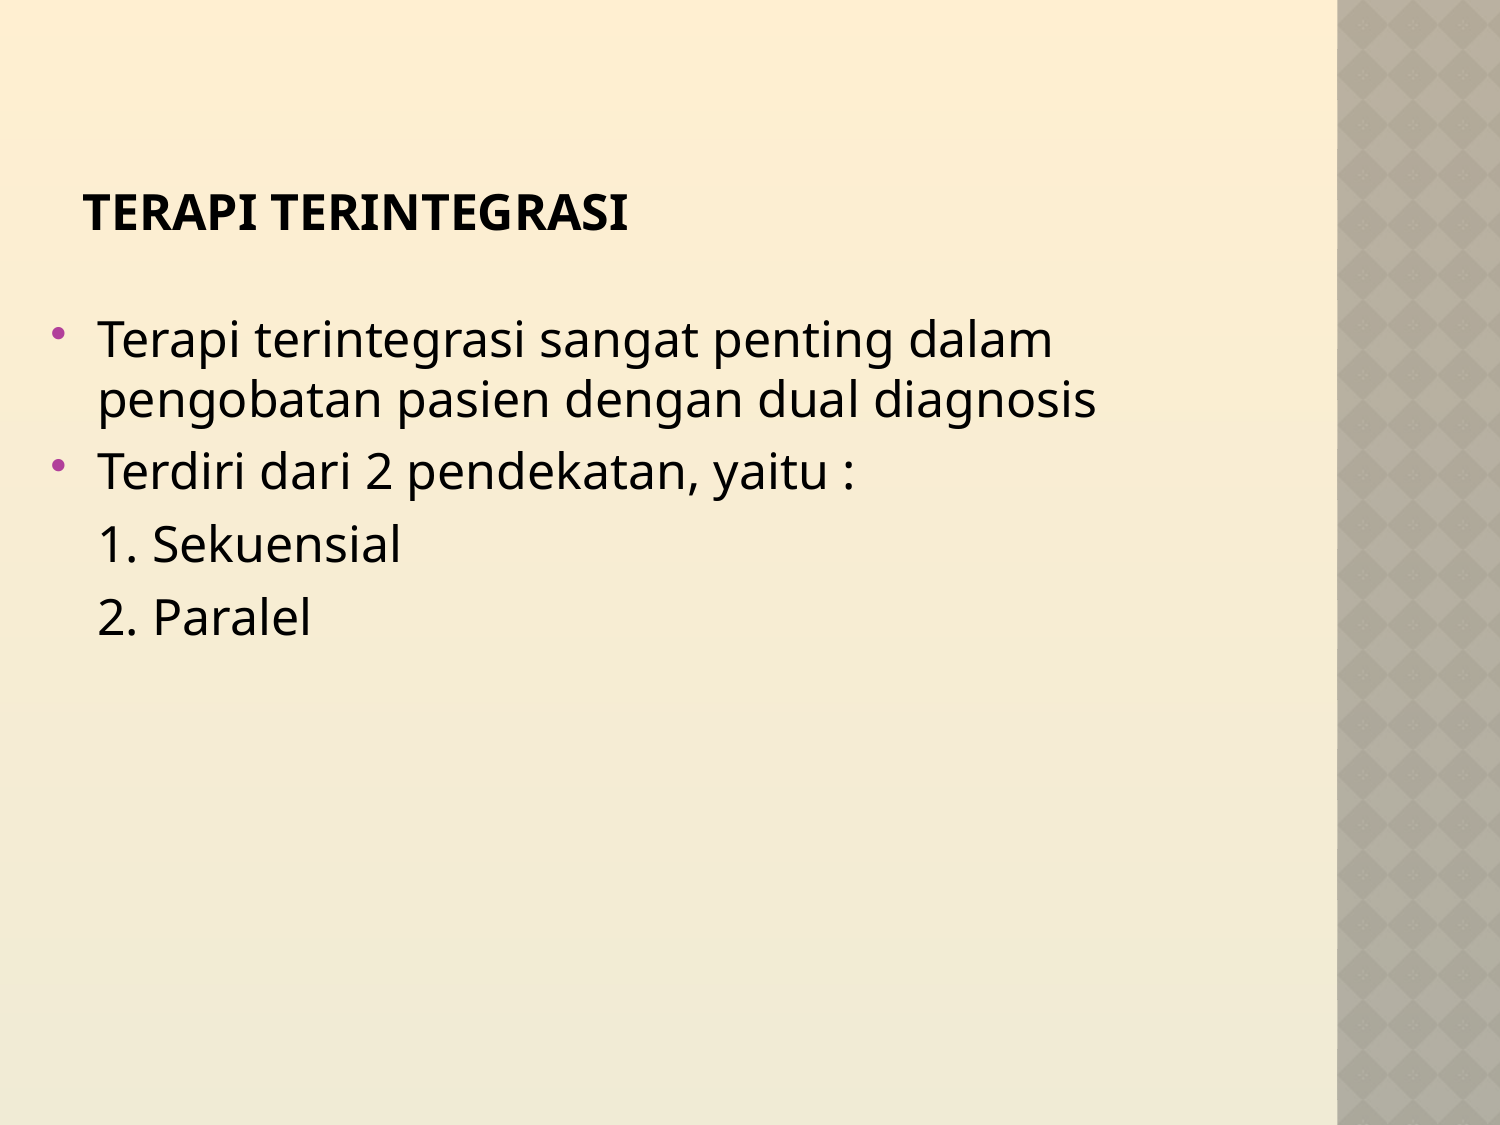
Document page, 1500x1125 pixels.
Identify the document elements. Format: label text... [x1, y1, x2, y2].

list Terapi terintegrasi sangat penting dalam pengobatan pasien dengan dual diagnosis Terdiri dari 2 pendekatan, yaitu : 1. Sekuensial 2. Paralel [37, 299, 1325, 949]
title Terapi terintegrasi [75, 52, 1263, 240]
